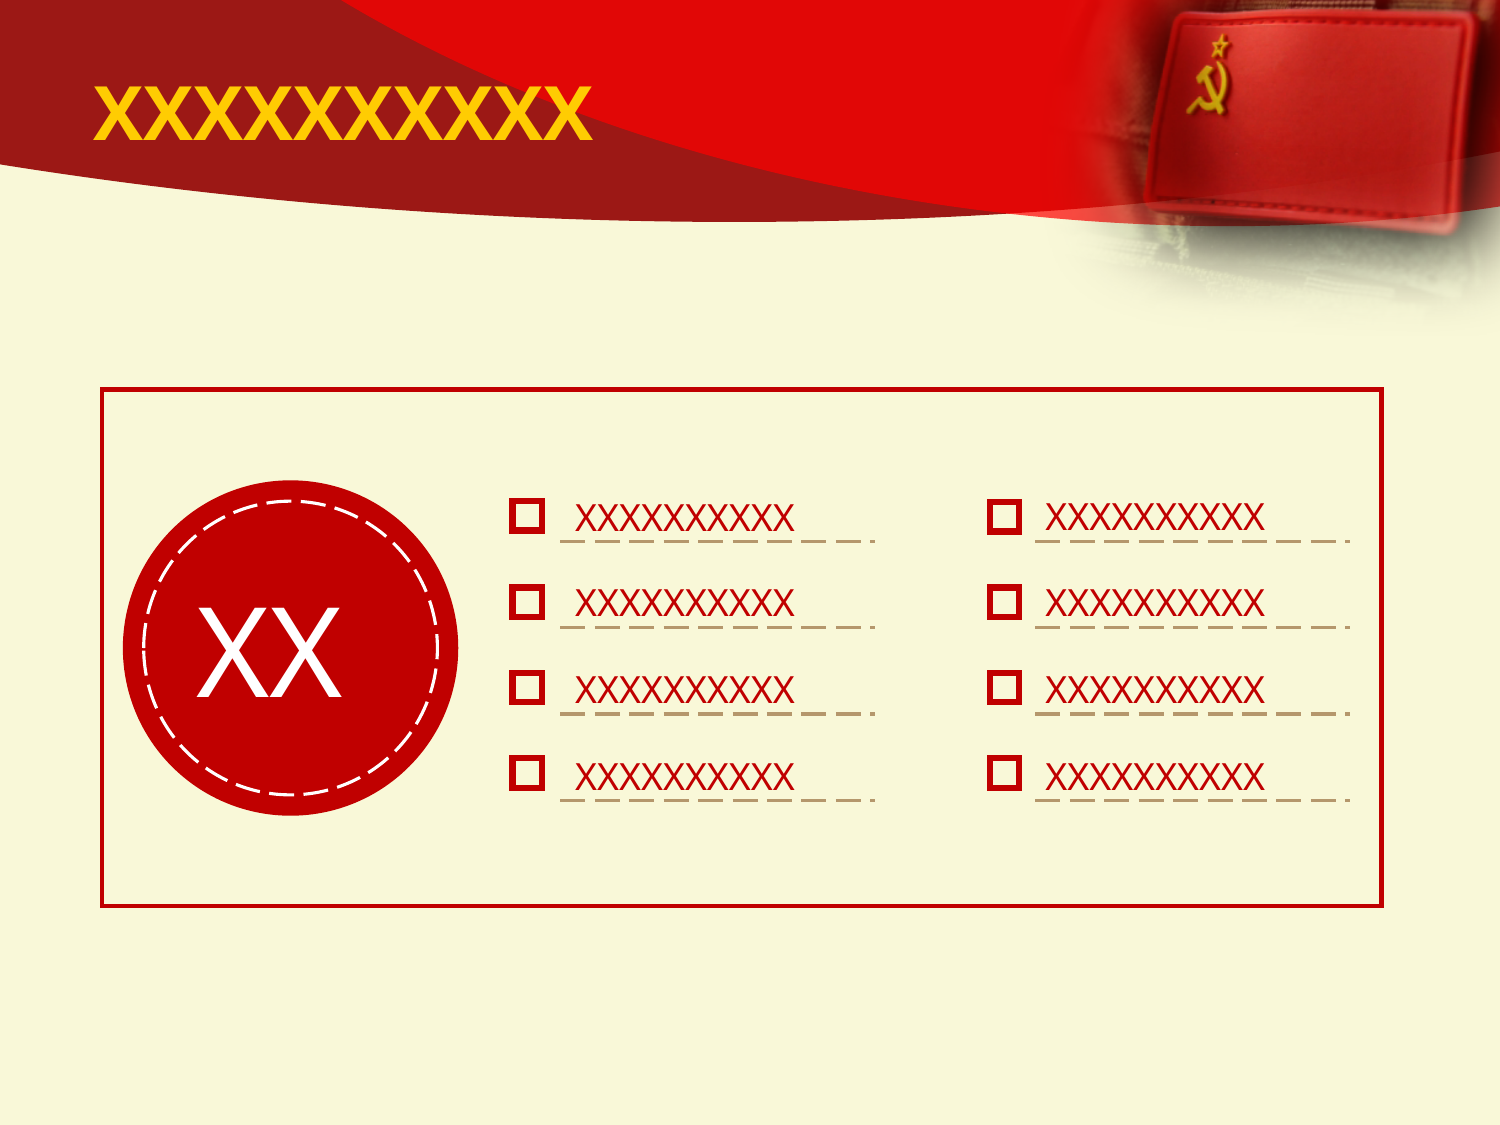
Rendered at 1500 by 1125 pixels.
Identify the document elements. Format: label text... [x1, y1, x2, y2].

text_box XXXXXXXXXX [1030, 658, 1346, 719]
text_box XXXXXXXXXX [560, 486, 875, 541]
text_box [989, 586, 1020, 618]
text_box XX [181, 564, 400, 730]
text_box [101, 389, 1382, 907]
text_box [511, 757, 543, 789]
text_box [511, 500, 543, 532]
text_box XXXXXXXXXX [1030, 745, 1346, 806]
text_box [121, 479, 460, 817]
text_box XXXXXXXXXX [560, 801, 875, 806]
text_box XXXXXXXXXX [560, 542, 875, 547]
text_box XXXXXXXXXX [560, 745, 875, 800]
text_box XXXXXXXXXX [1030, 485, 1346, 546]
text_box [142, 500, 439, 796]
text_box [989, 501, 1020, 533]
text_box XXXXXXXXXX [560, 572, 875, 627]
text_box XXXXXXXXXX [78, 58, 609, 164]
text_box [989, 672, 1020, 703]
text_box [989, 757, 1020, 789]
text_box XXXXXXXXXX [1030, 572, 1346, 632]
text_box [511, 586, 543, 618]
text_box [511, 672, 543, 703]
text_box XXXXXXXXXX [560, 715, 875, 719]
text_box XXXXXXXXXX [560, 658, 875, 714]
text_box XXXXXXXXXX [560, 628, 875, 632]
picture [1040, 0, 1500, 336]
